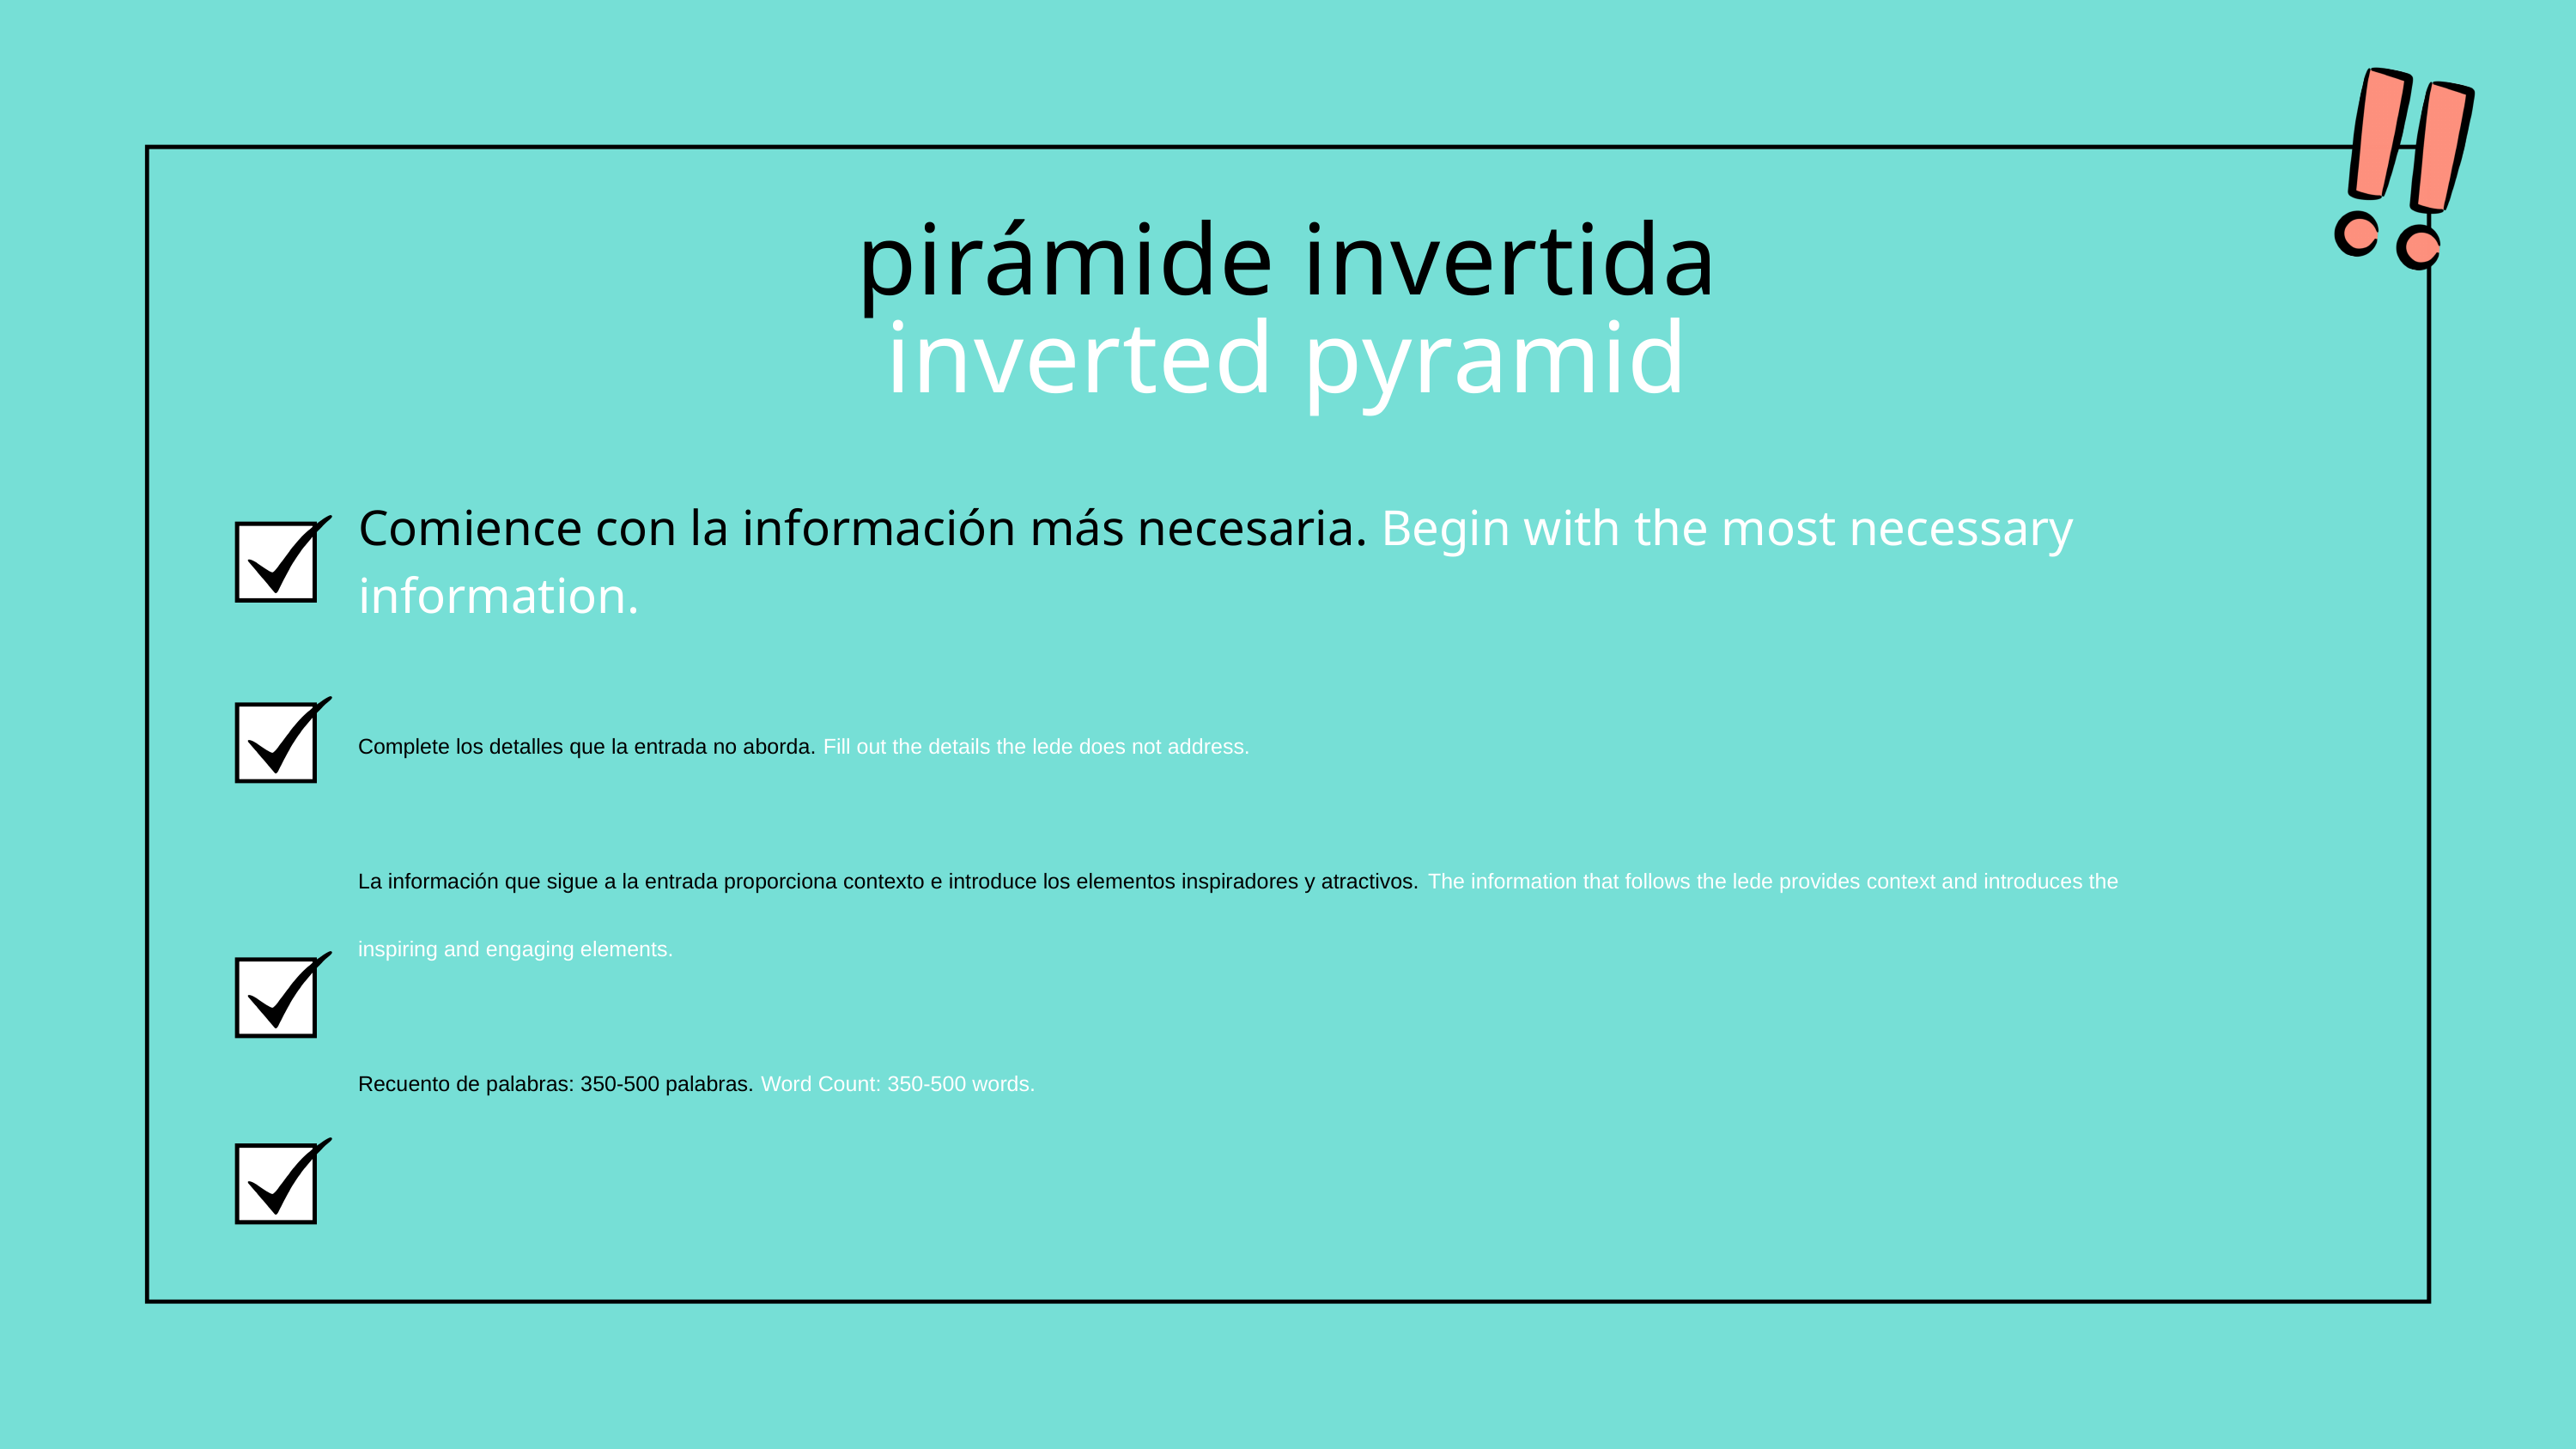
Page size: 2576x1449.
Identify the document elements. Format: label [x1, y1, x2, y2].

text_box [234, 695, 333, 784]
text_box [144, 144, 2432, 1304]
text_box [234, 950, 333, 1039]
text_box [234, 1137, 333, 1225]
text_box [234, 514, 333, 603]
text_box [2324, 64, 2479, 276]
